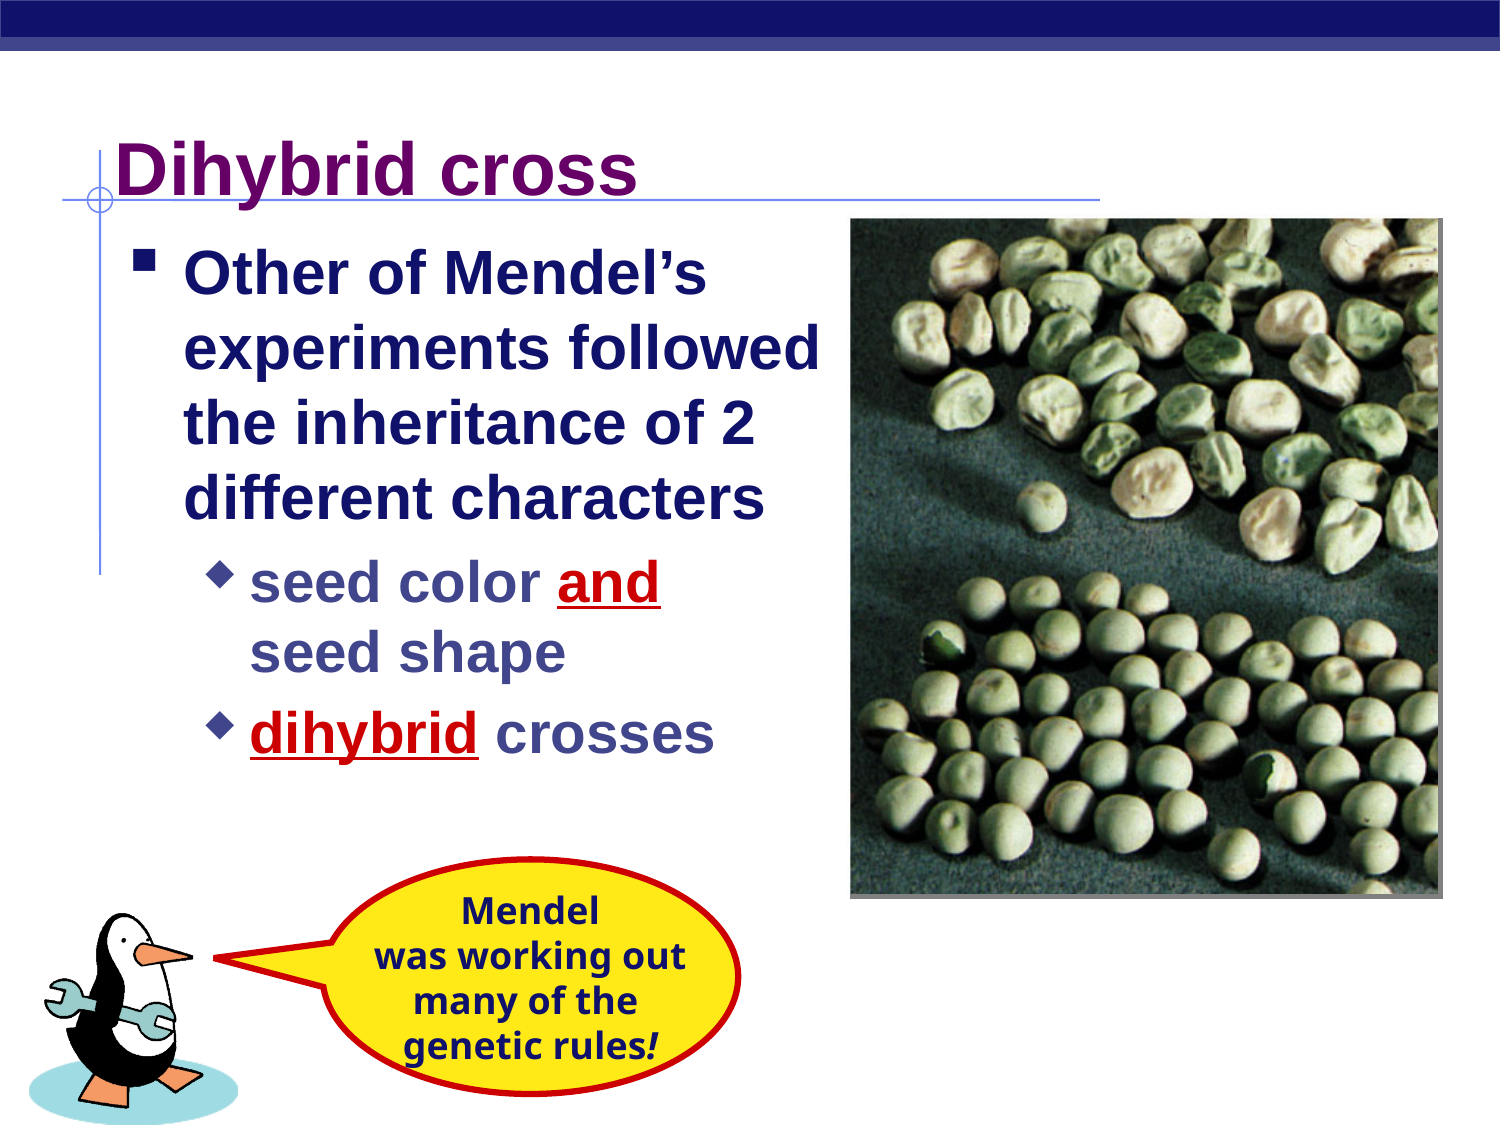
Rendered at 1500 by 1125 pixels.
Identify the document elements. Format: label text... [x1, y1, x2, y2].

picture [846, 214, 1439, 895]
text_box Mendel was working out many of the genetic rules! [243, 859, 739, 1094]
title Dihybrid cross [99, 112, 1375, 238]
picture [28, 912, 238, 1125]
list Other of Mendel’s experiments followed the inheritance of 2 different characters seed color and seed shape dihybrid crosses [112, 224, 841, 838]
